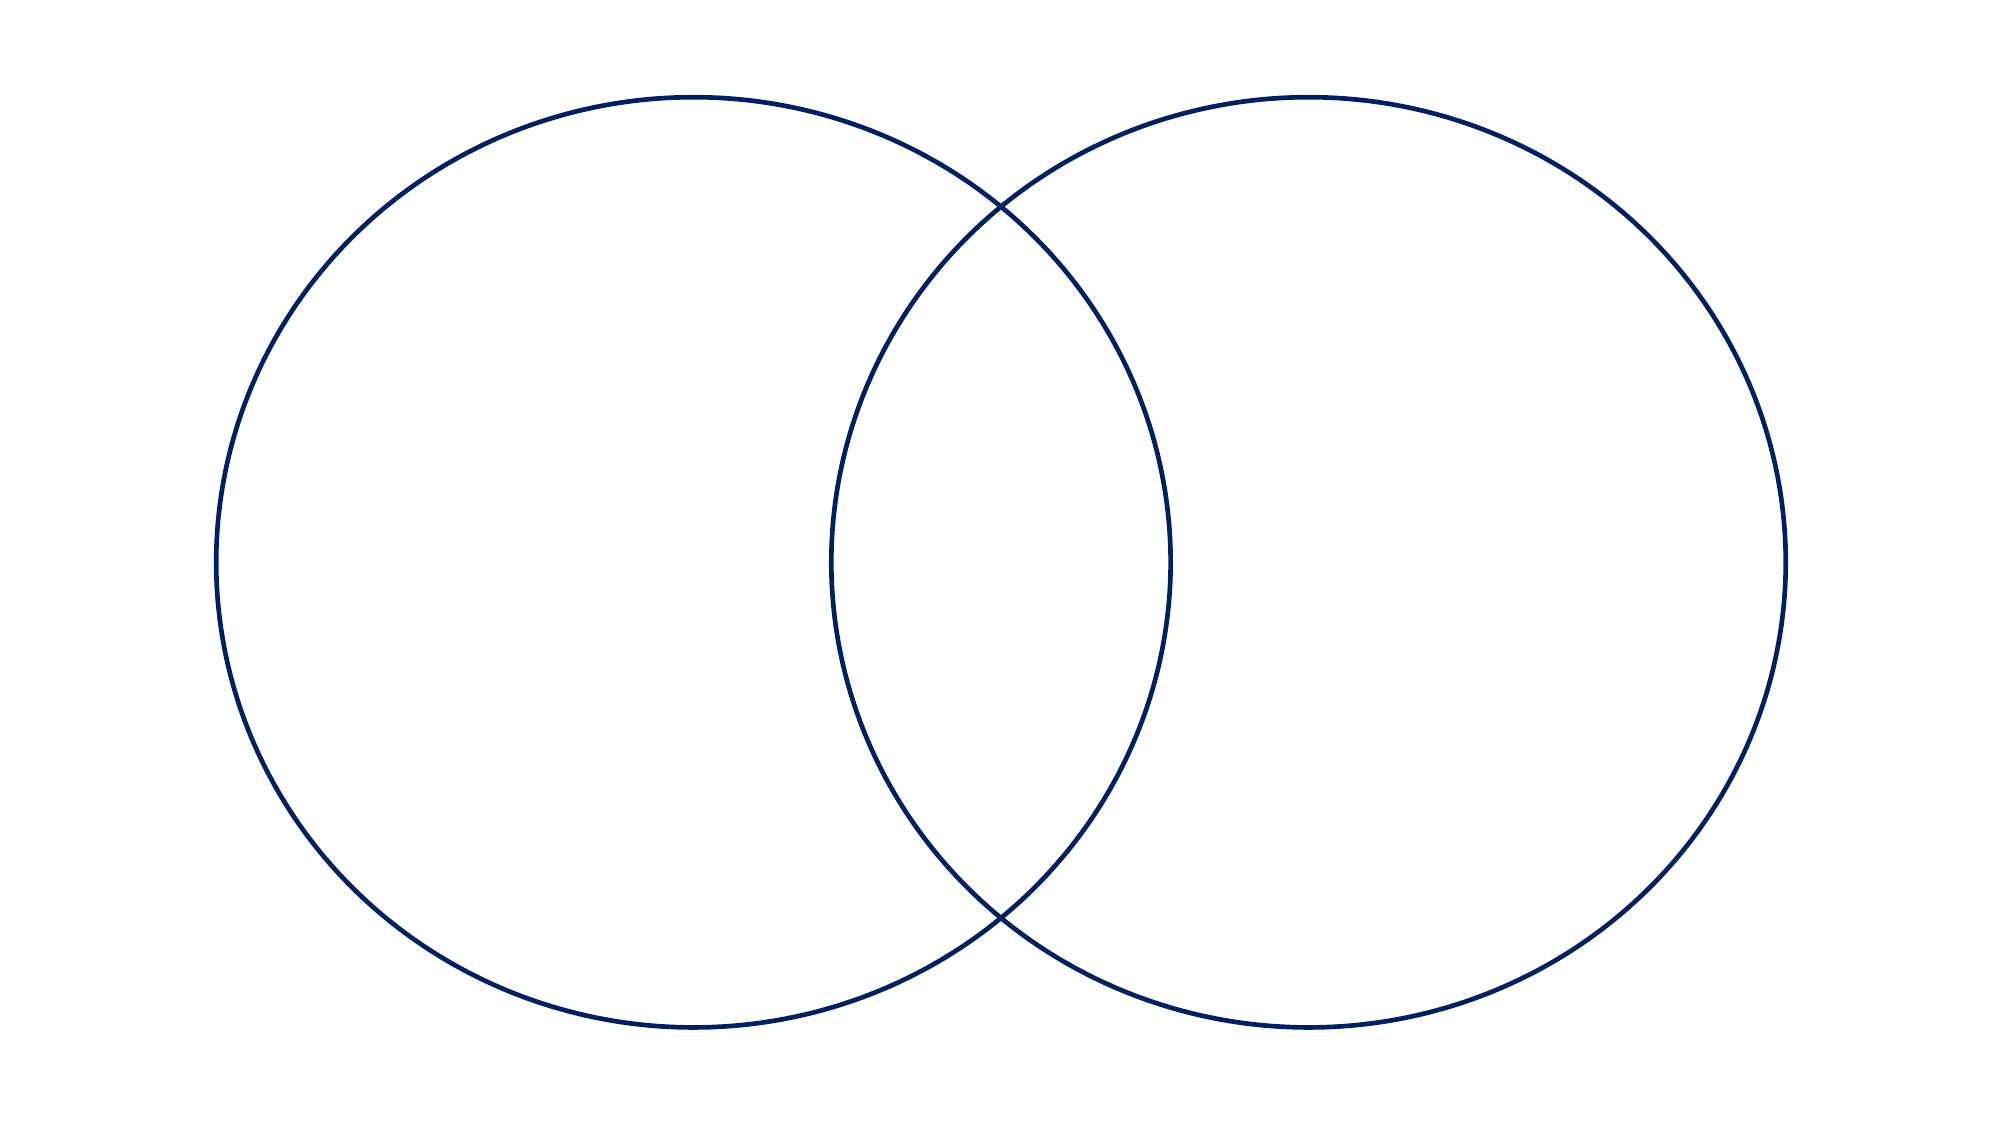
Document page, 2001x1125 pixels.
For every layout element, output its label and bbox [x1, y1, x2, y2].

text_box [216, 97, 1786, 1028]
